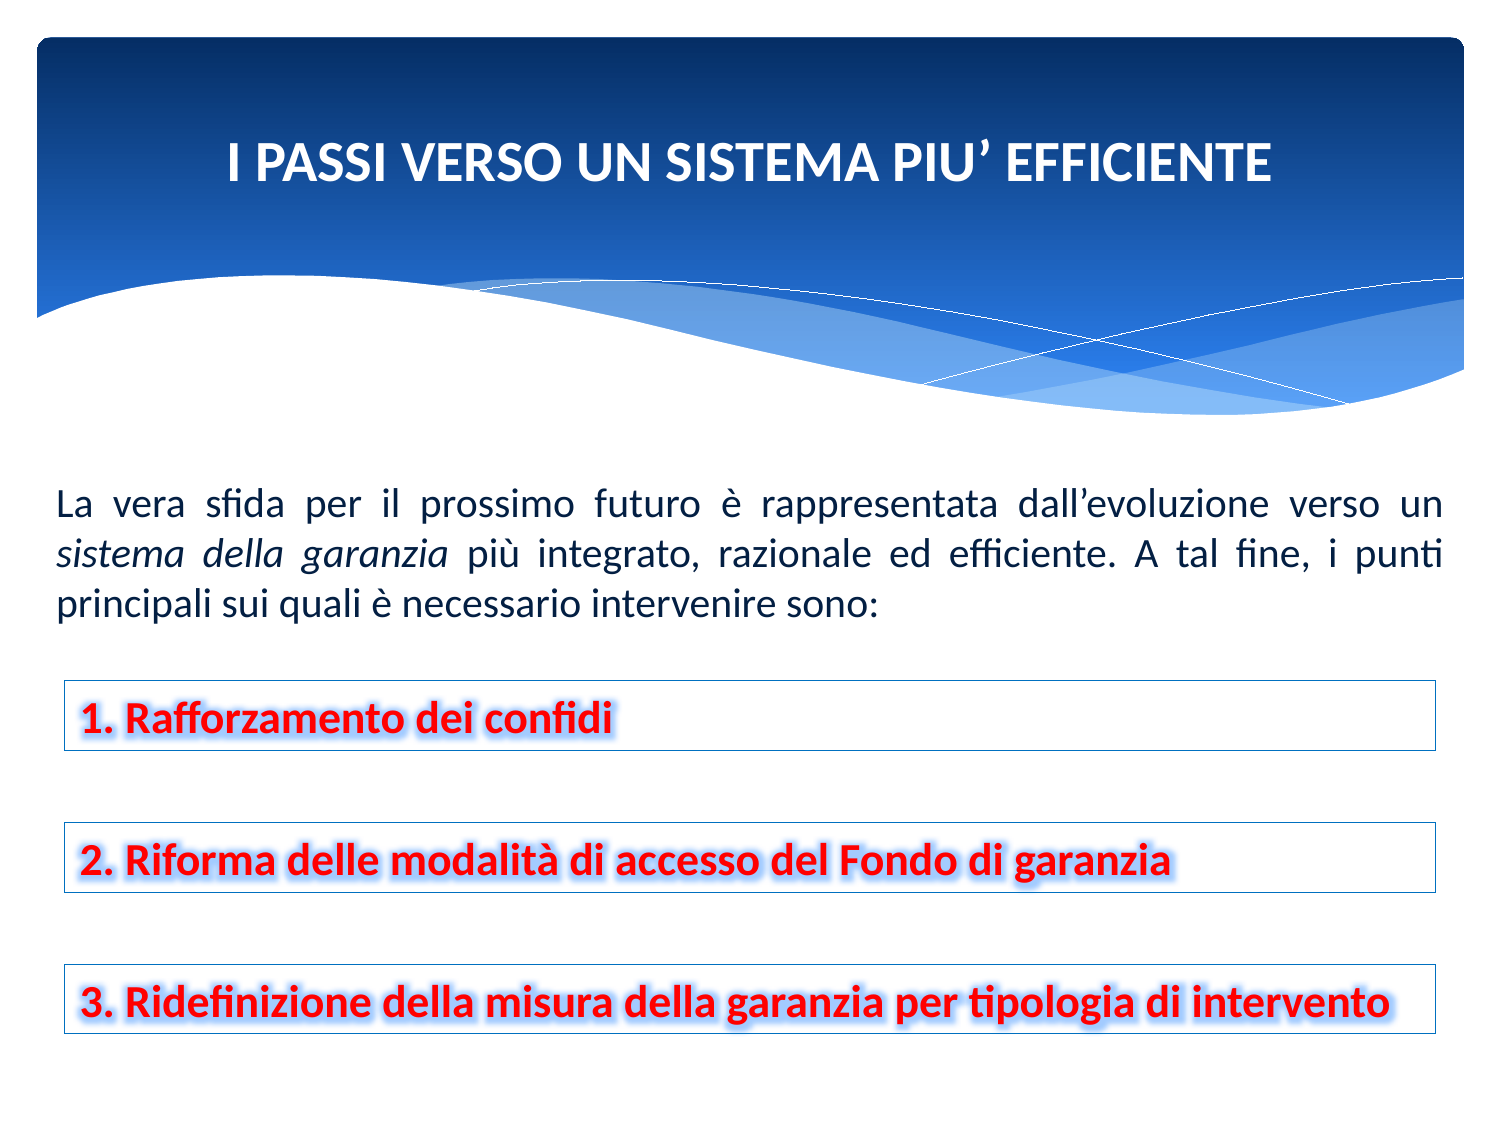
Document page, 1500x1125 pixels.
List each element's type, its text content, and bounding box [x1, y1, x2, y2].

title I PASSI VERSO UN SISTEMA PIU’ EFFICIENTE [75, 55, 1425, 261]
text_box La vera sfida per il prossimo futuro è rappresentata dall’evoluzione verso un sistema della garanzia più integrato, razionale ed efficiente. A tal fine, i punti principali sui quali è necessario intervenire sono: [41, 468, 1459, 633]
text_box 1. Rafforzamento dei confidi [64, 680, 1436, 751]
text_box 3. Ridefinizione della misura della garanzia per tipologia di intervento [64, 964, 1436, 1034]
text_box 2. Riforma delle modalità di accesso del Fondo di garanzia [64, 822, 1436, 893]
